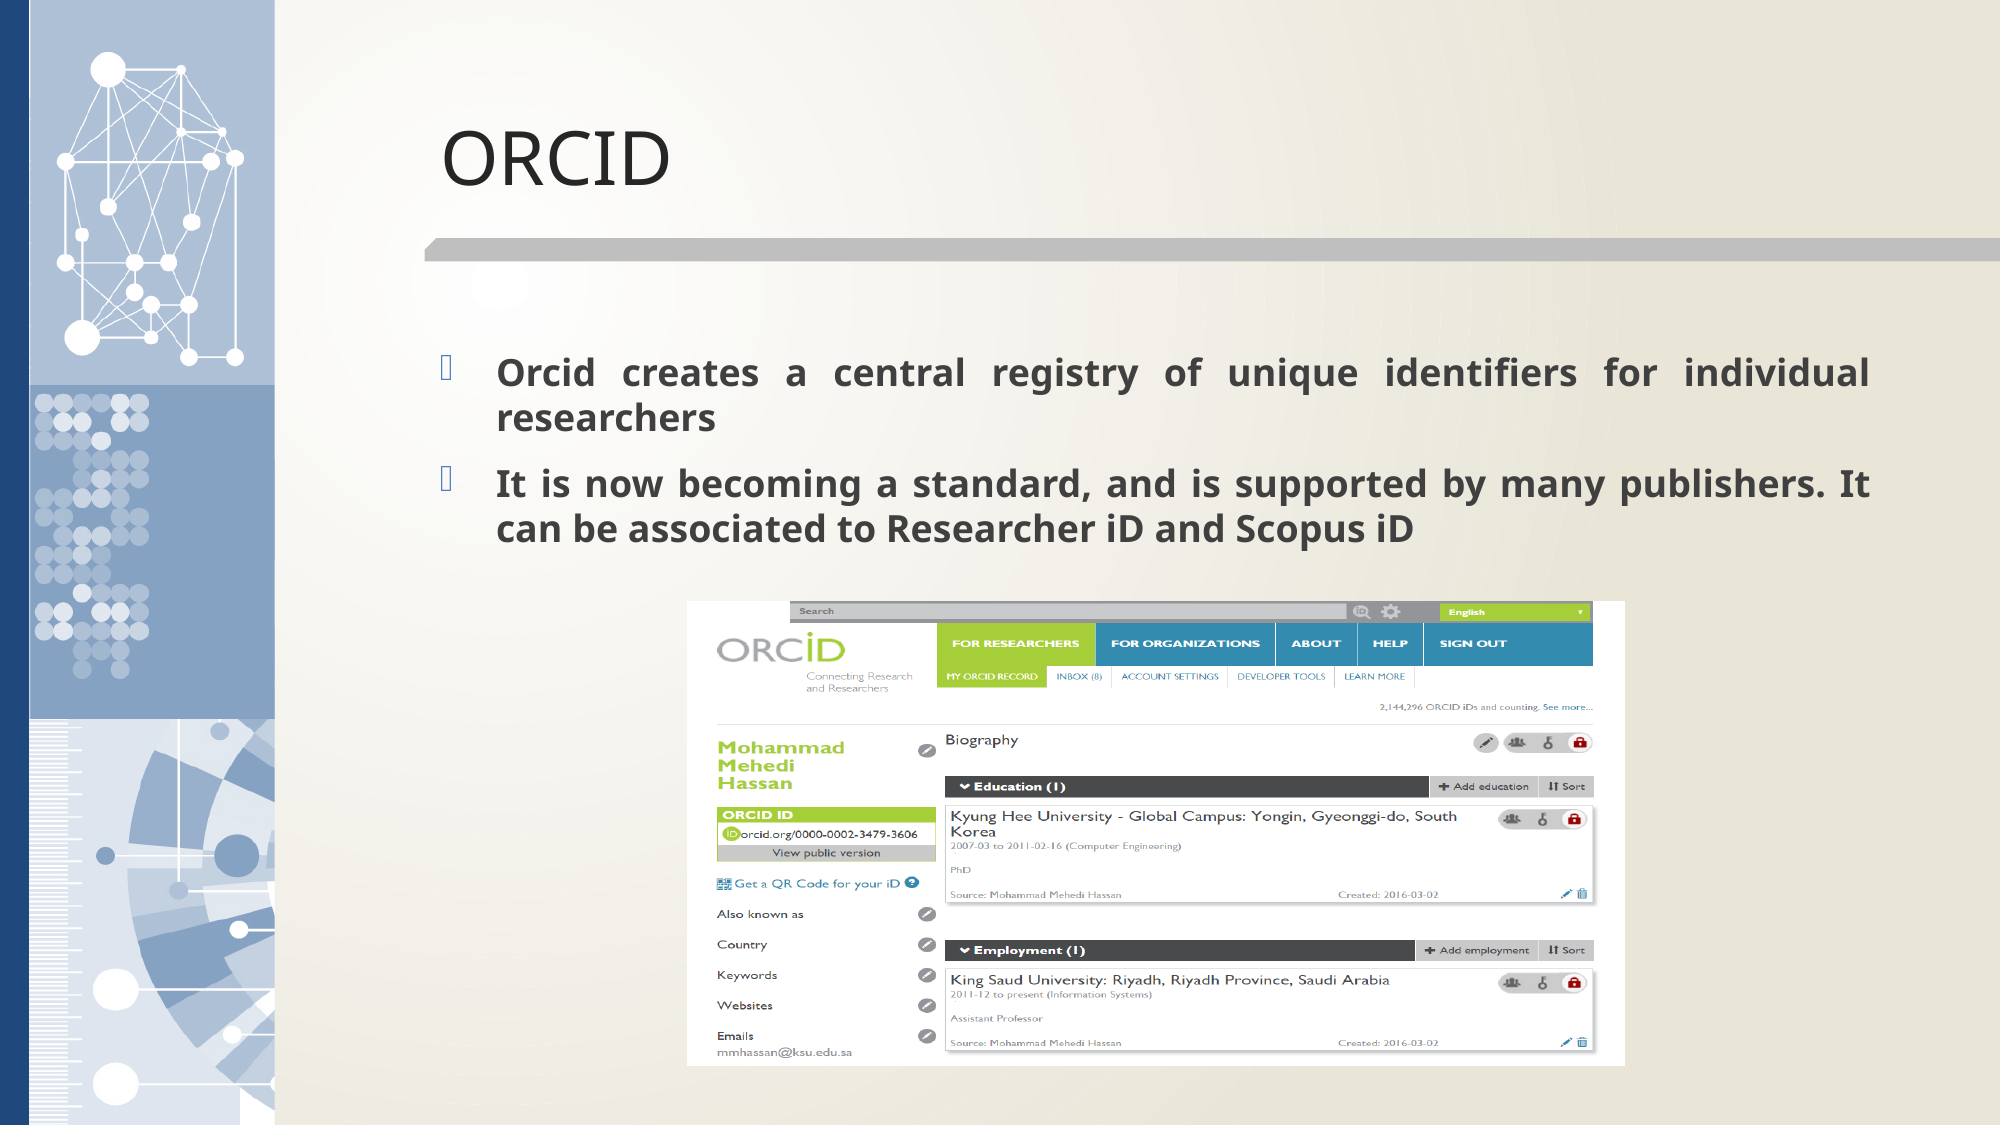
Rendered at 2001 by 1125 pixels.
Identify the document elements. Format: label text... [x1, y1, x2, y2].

title ORCID [425, 102, 1888, 313]
list Orcid creates a central registry of unique identifiers for individual researchers It is now becoming a standard, and is supported by many publishers. It can be associated to Researcher iD and Scopus iD [424, 341, 1888, 962]
picture [687, 601, 1625, 1067]
